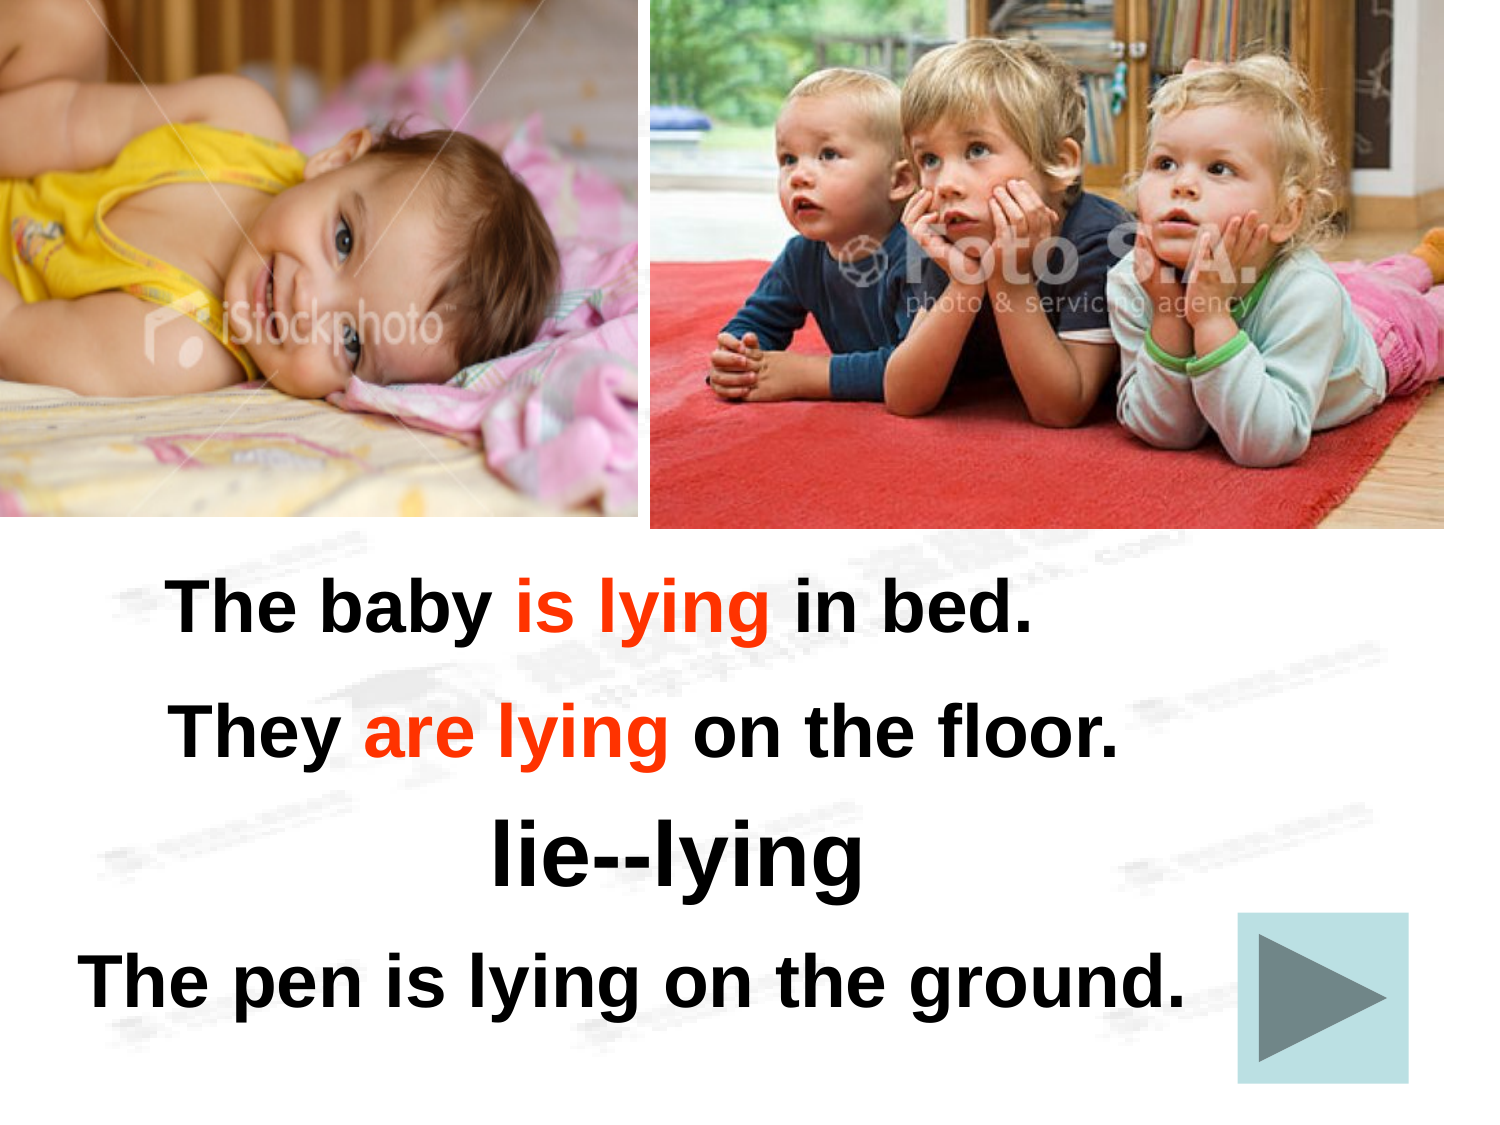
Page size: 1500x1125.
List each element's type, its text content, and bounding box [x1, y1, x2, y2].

picture [0, 0, 1500, 1125]
text_box They are lying on the floor. [152, 674, 1136, 780]
text_box lie--lying [475, 787, 882, 913]
text_box [1237, 912, 1409, 1084]
text_box The pen is lying on the ground. [62, 924, 1288, 1030]
text_box The baby is lying in bed. [149, 549, 1051, 655]
